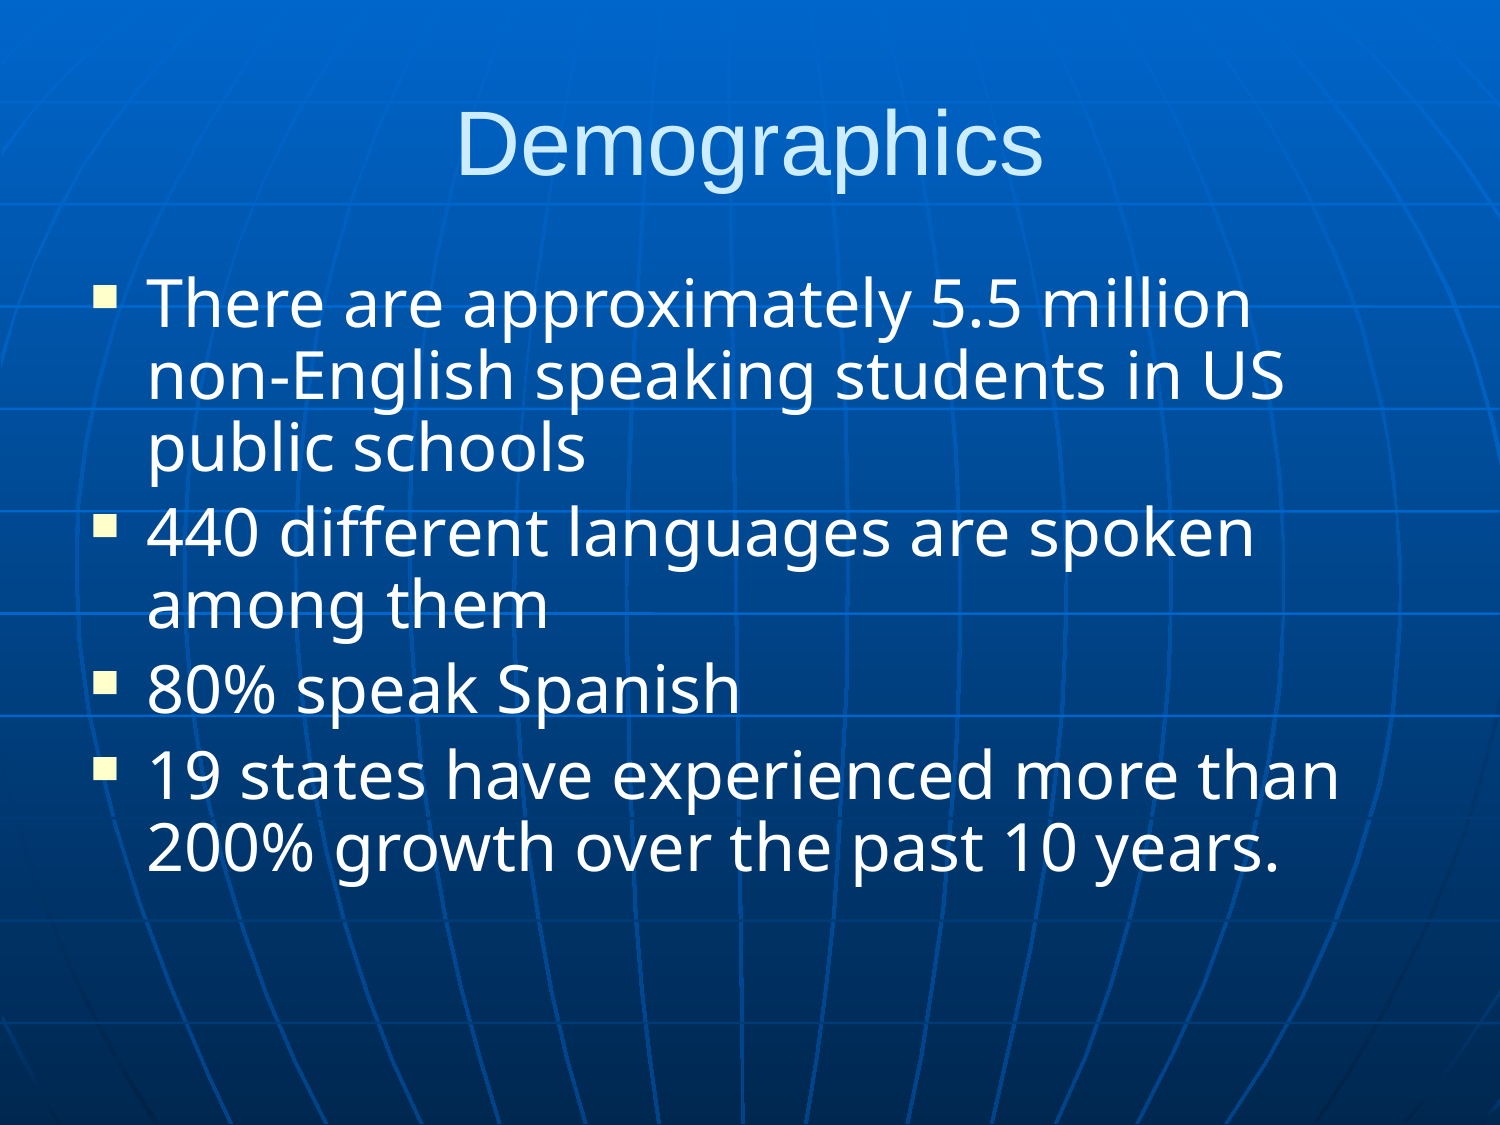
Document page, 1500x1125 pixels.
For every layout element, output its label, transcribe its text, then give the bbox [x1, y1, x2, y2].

title Demographics [75, 45, 1425, 233]
list There are approximately 5.5 million non-English speaking students in US public schools 440 different languages are spoken among them 80% speak Spanish 19 states have experienced more than 200% growth over the past 10 years. [75, 262, 1425, 1006]
